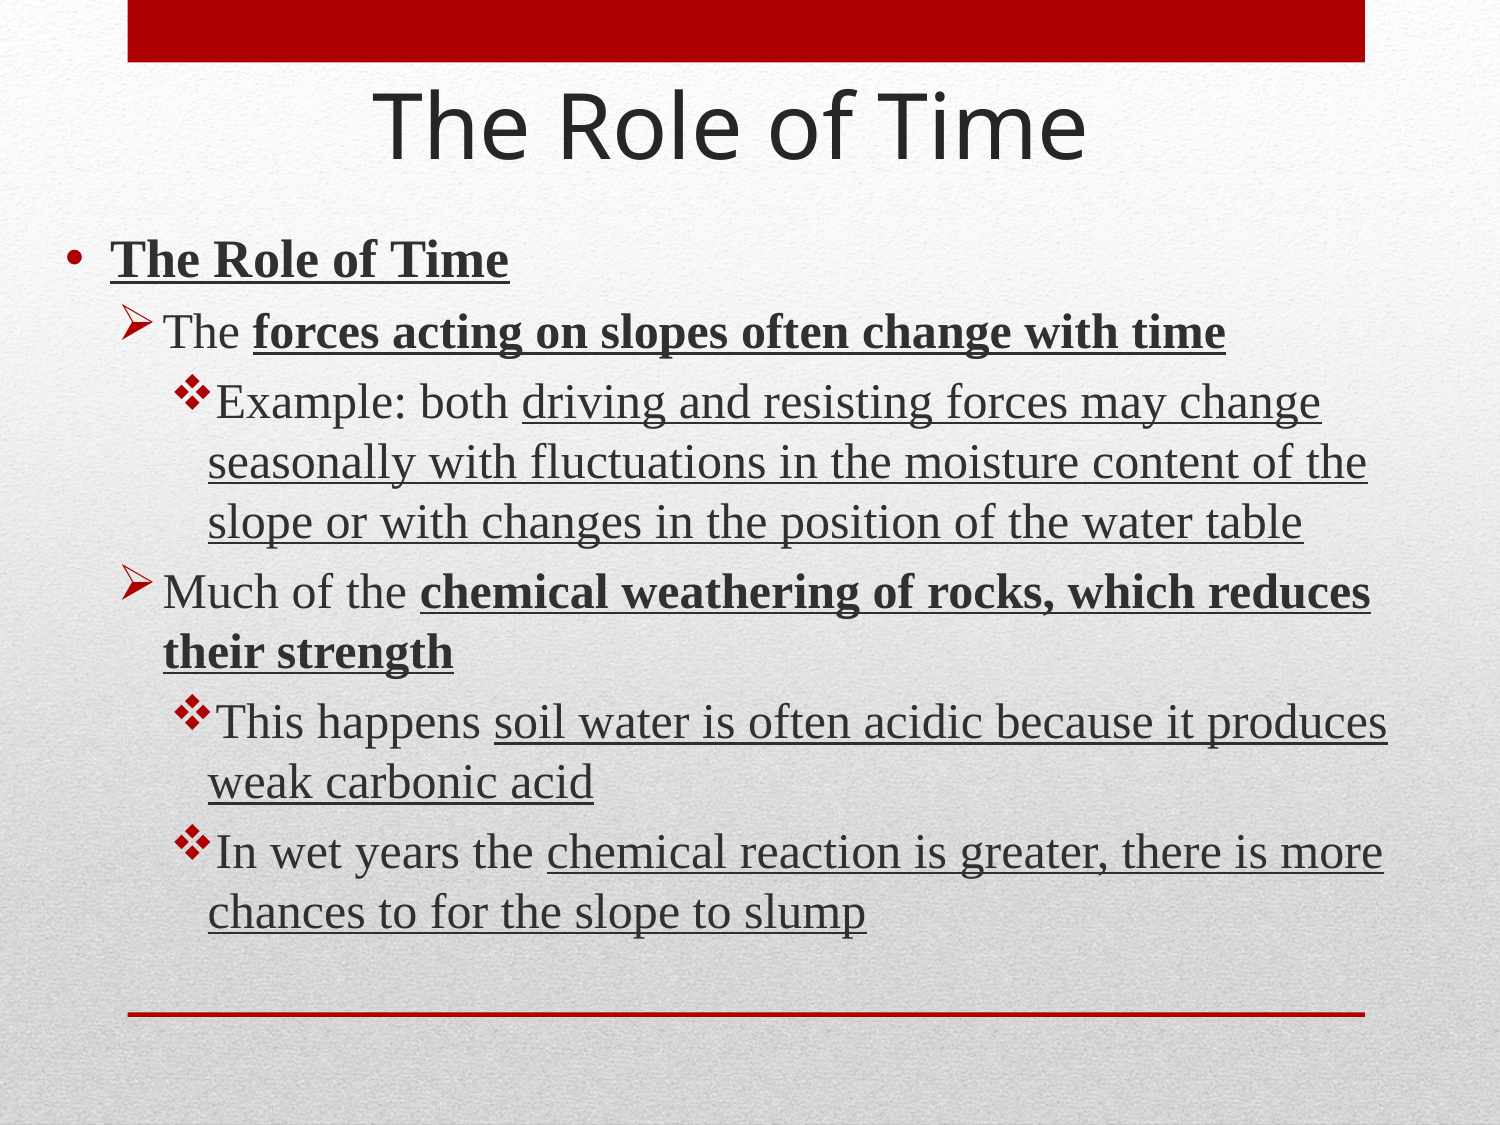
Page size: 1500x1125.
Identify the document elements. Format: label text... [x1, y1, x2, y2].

title The Role of Time [24, 0, 1438, 186]
list The Role of Time The forces acting on slopes often change with time Example: both driving and resisting forces may change seasonally with fluctuations in the moisture content of the slope or with changes in the position of the water table Much of the chemical weathering of rocks, which reduces their strength This happens soil water is often acidic because it produces weak carbonic acid In wet years the chemical reaction is greater, there is more chances to for the slope to slump [50, 174, 1463, 988]
